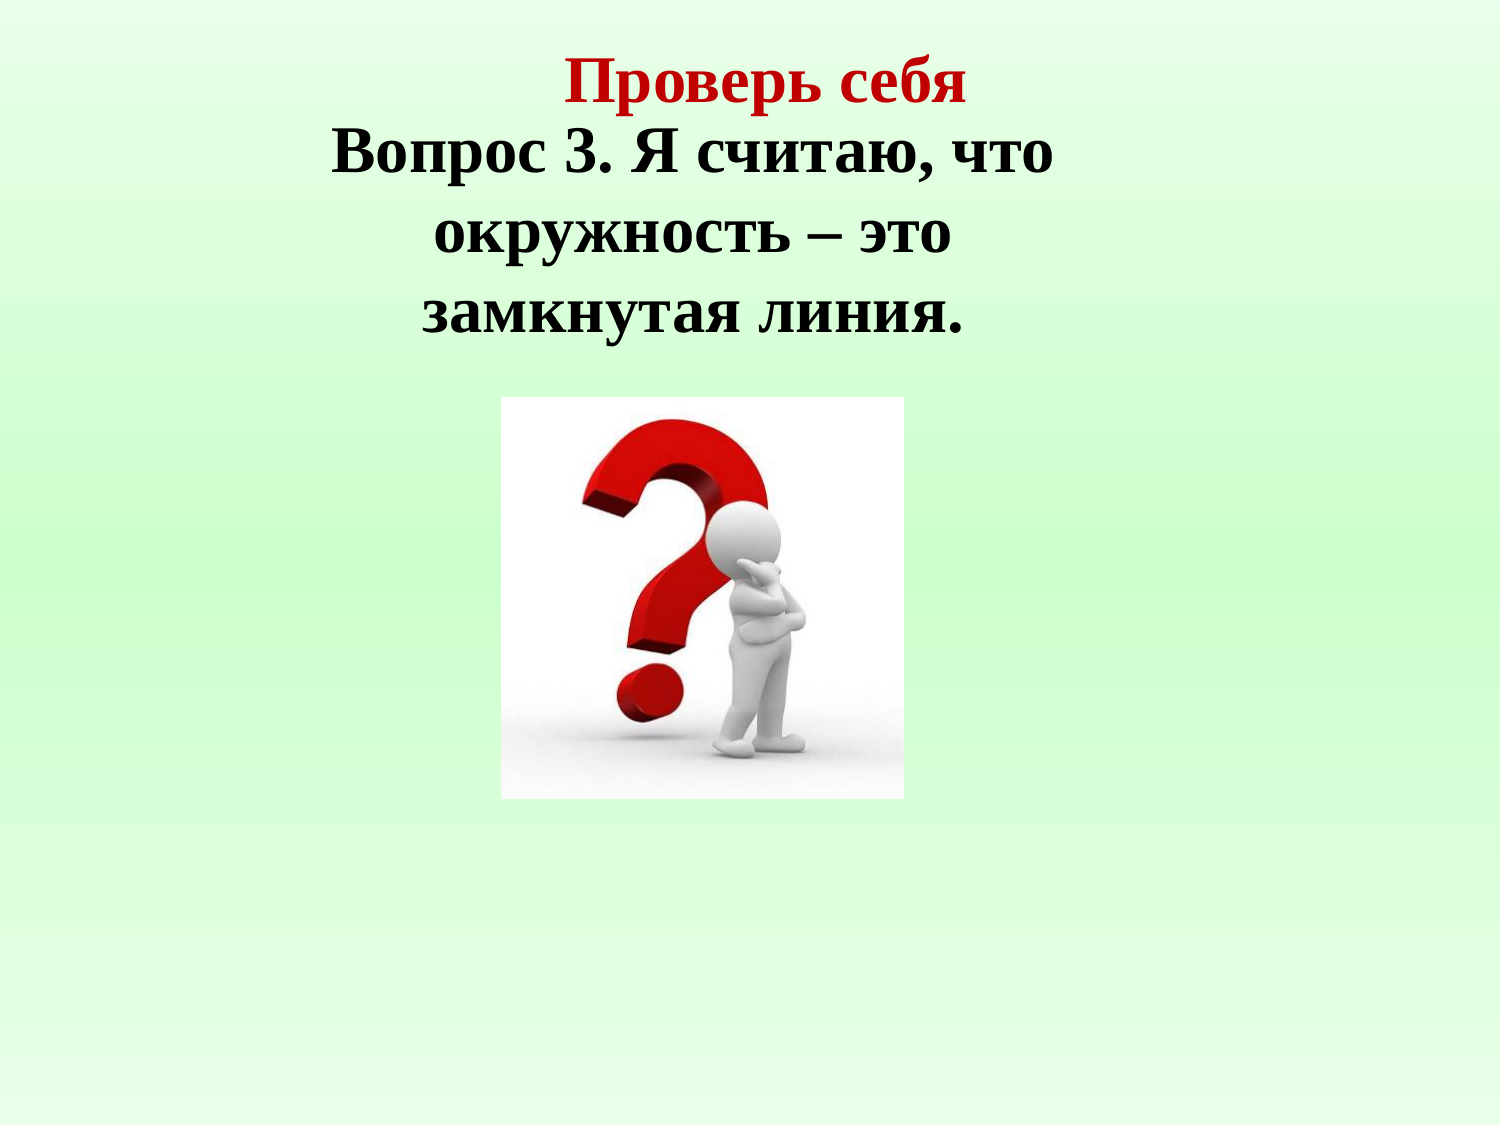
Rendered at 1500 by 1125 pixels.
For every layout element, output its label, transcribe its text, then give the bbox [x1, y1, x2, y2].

picture [501, 396, 904, 799]
text_box Проверь себя [549, 28, 1000, 124]
title Вопрос 3. Я считаю, что окружность – это замкнутая линия. [253, 148, 1134, 354]
